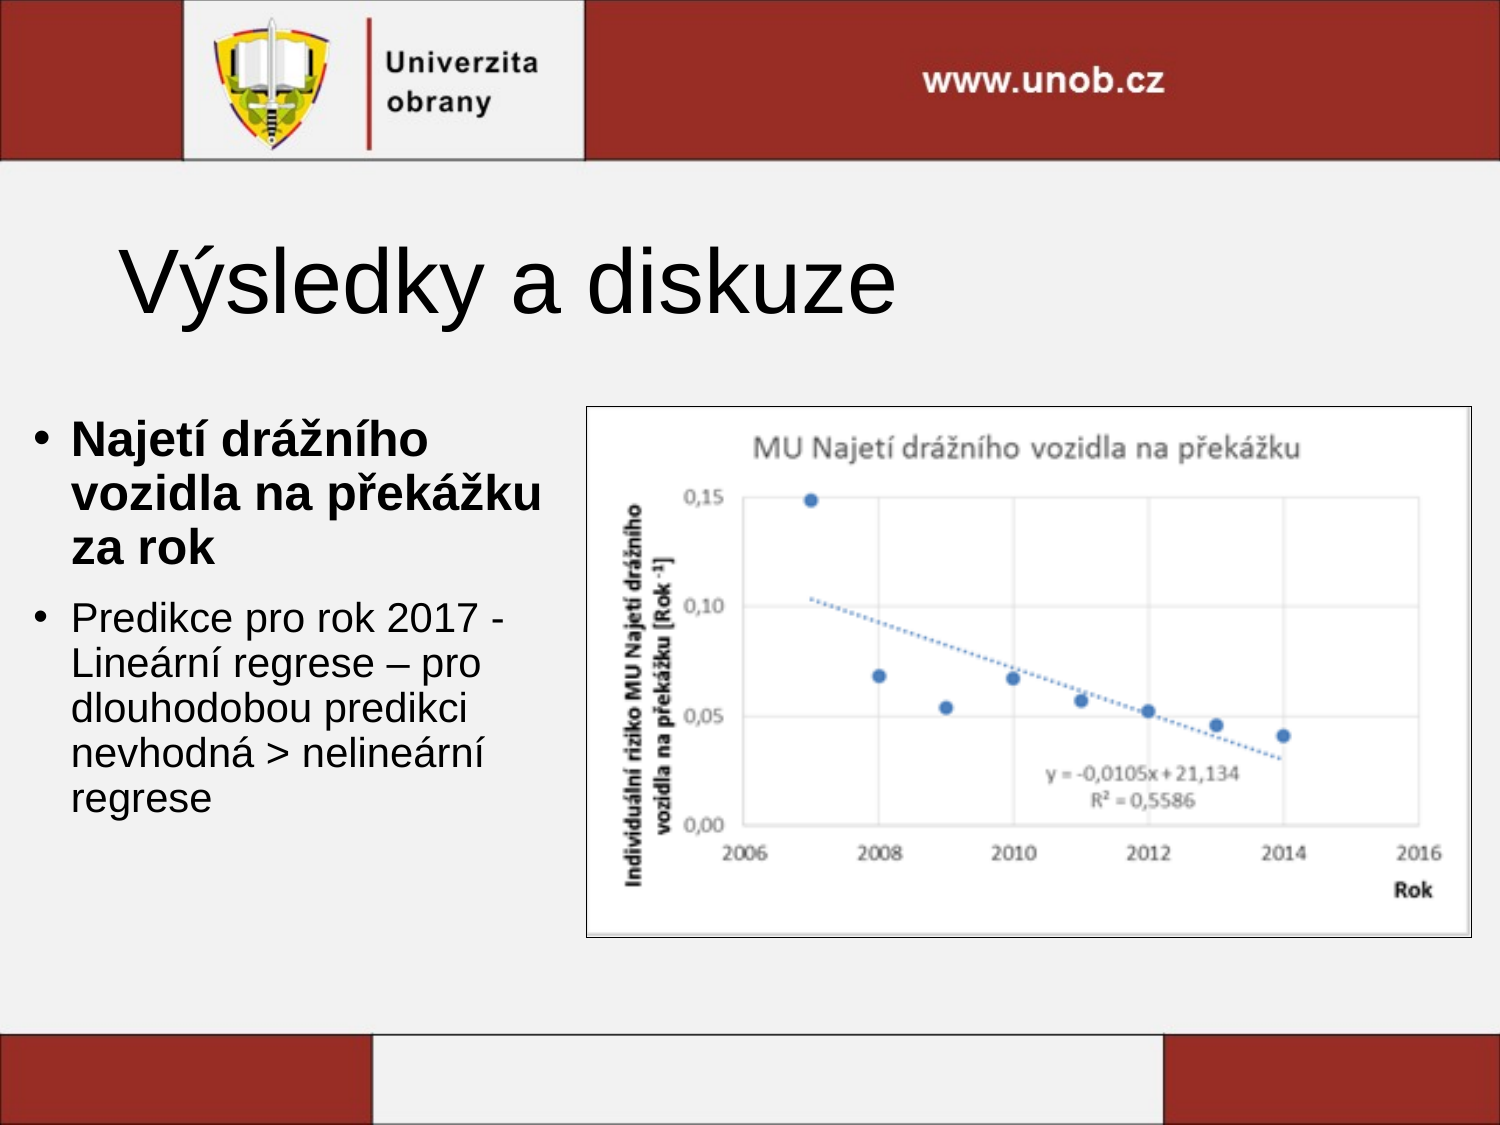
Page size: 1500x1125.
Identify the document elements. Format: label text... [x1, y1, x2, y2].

title Výsledky a diskuze [103, 175, 1397, 393]
list Najetí drážního vozidla na překážku za rok Predikce pro rok 2017 - Lineární regrese – pro dlouhodobou predikci nevhodná > nelineární regrese [18, 406, 617, 1014]
picture [0, 0, 1500, 1125]
